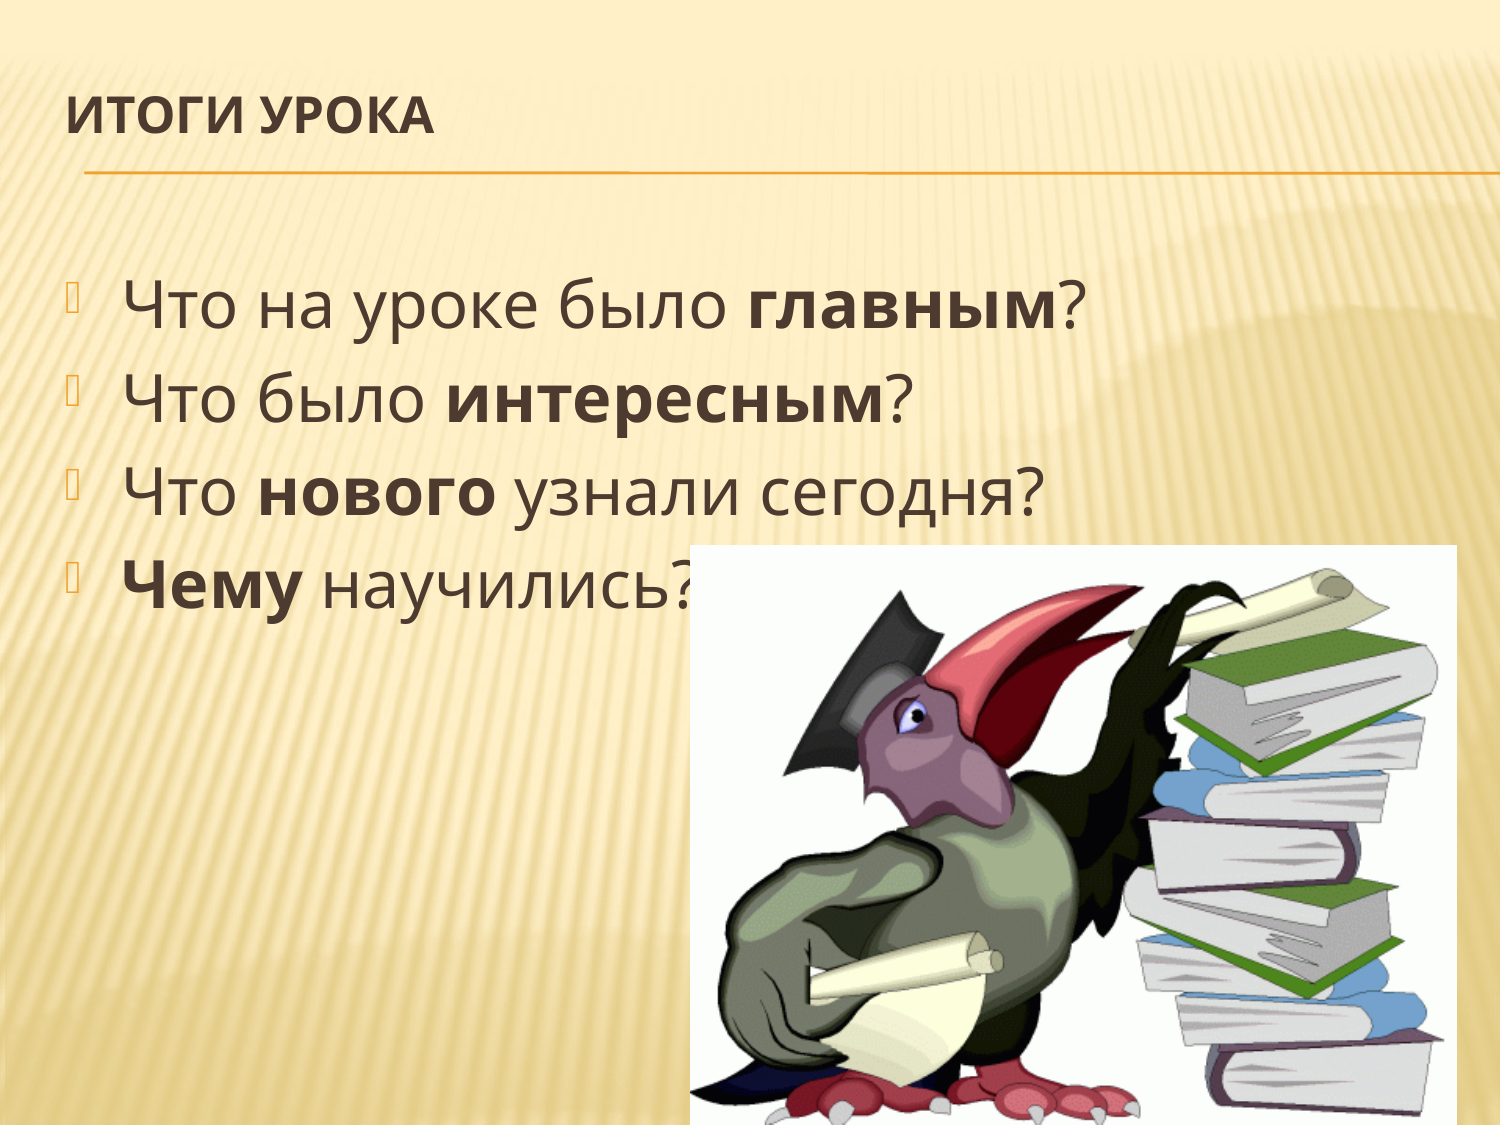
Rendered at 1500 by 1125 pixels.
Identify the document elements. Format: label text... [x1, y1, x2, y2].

list Что на уроке было главным? Что было интересным? Что нового узнали сегодня? Чему научились? [50, 254, 1475, 998]
title Итоги урока [50, 75, 1475, 213]
picture [690, 544, 1457, 1125]
